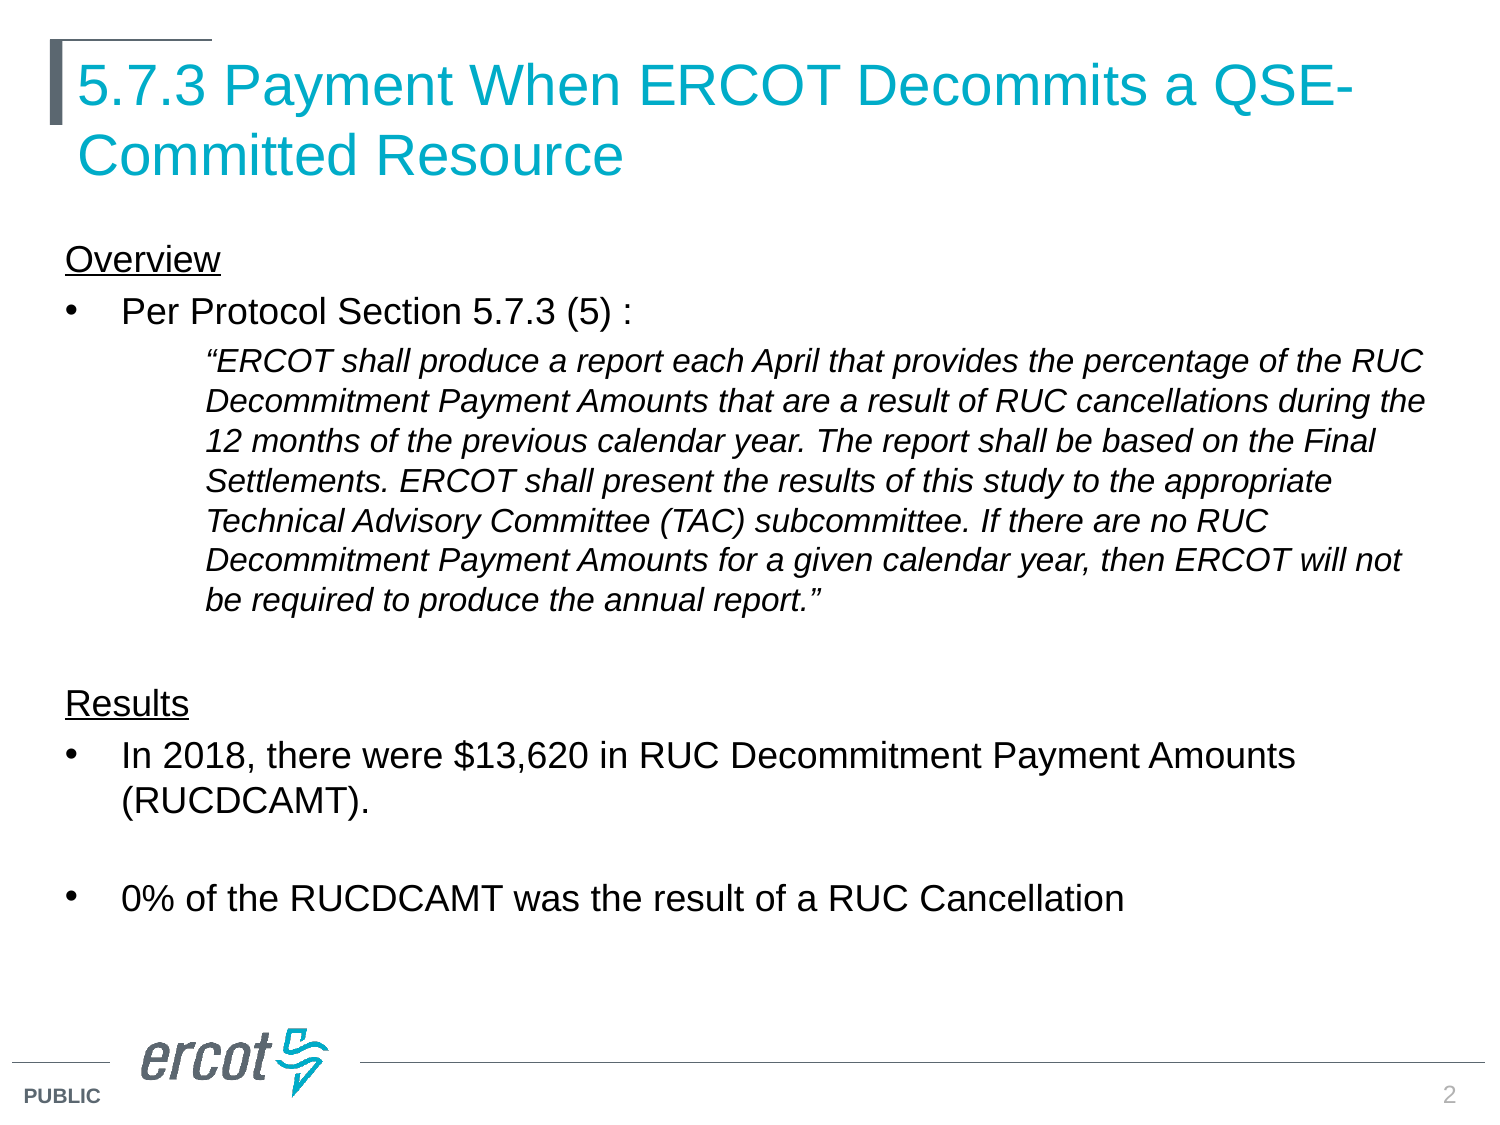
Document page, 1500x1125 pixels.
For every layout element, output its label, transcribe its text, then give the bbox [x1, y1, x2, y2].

picture [137, 1024, 332, 1100]
list Overview Per Protocol Section 5.7.3 (5) : “ERCOT shall produce a report each April that provides the percentage of the RUC Decommitment Payment Amounts that are a result of RUC cancellations during the 12 months of the previous calendar year. The report shall be based on the Final Settlements. ERCOT shall present the results of this study to the appropriate Technical Advisory Committee (TAC) subcommittee. If there are no RUC Decommitment Payment Amounts for a given calendar year, then ERCOT will not be required to produce the annual report.” Results In 2018, there were $13,620 in RUC Decommitment Payment Amounts (RUCDCAMT). 0% of the RUCDCAMT was the result of a RUC Cancellation [50, 227, 1450, 972]
slide_number 2 [1412, 1076, 1488, 1112]
title 5.7.3 Payment When ERCOT Decommits a QSE-Committed Resource [62, 39, 1450, 227]
